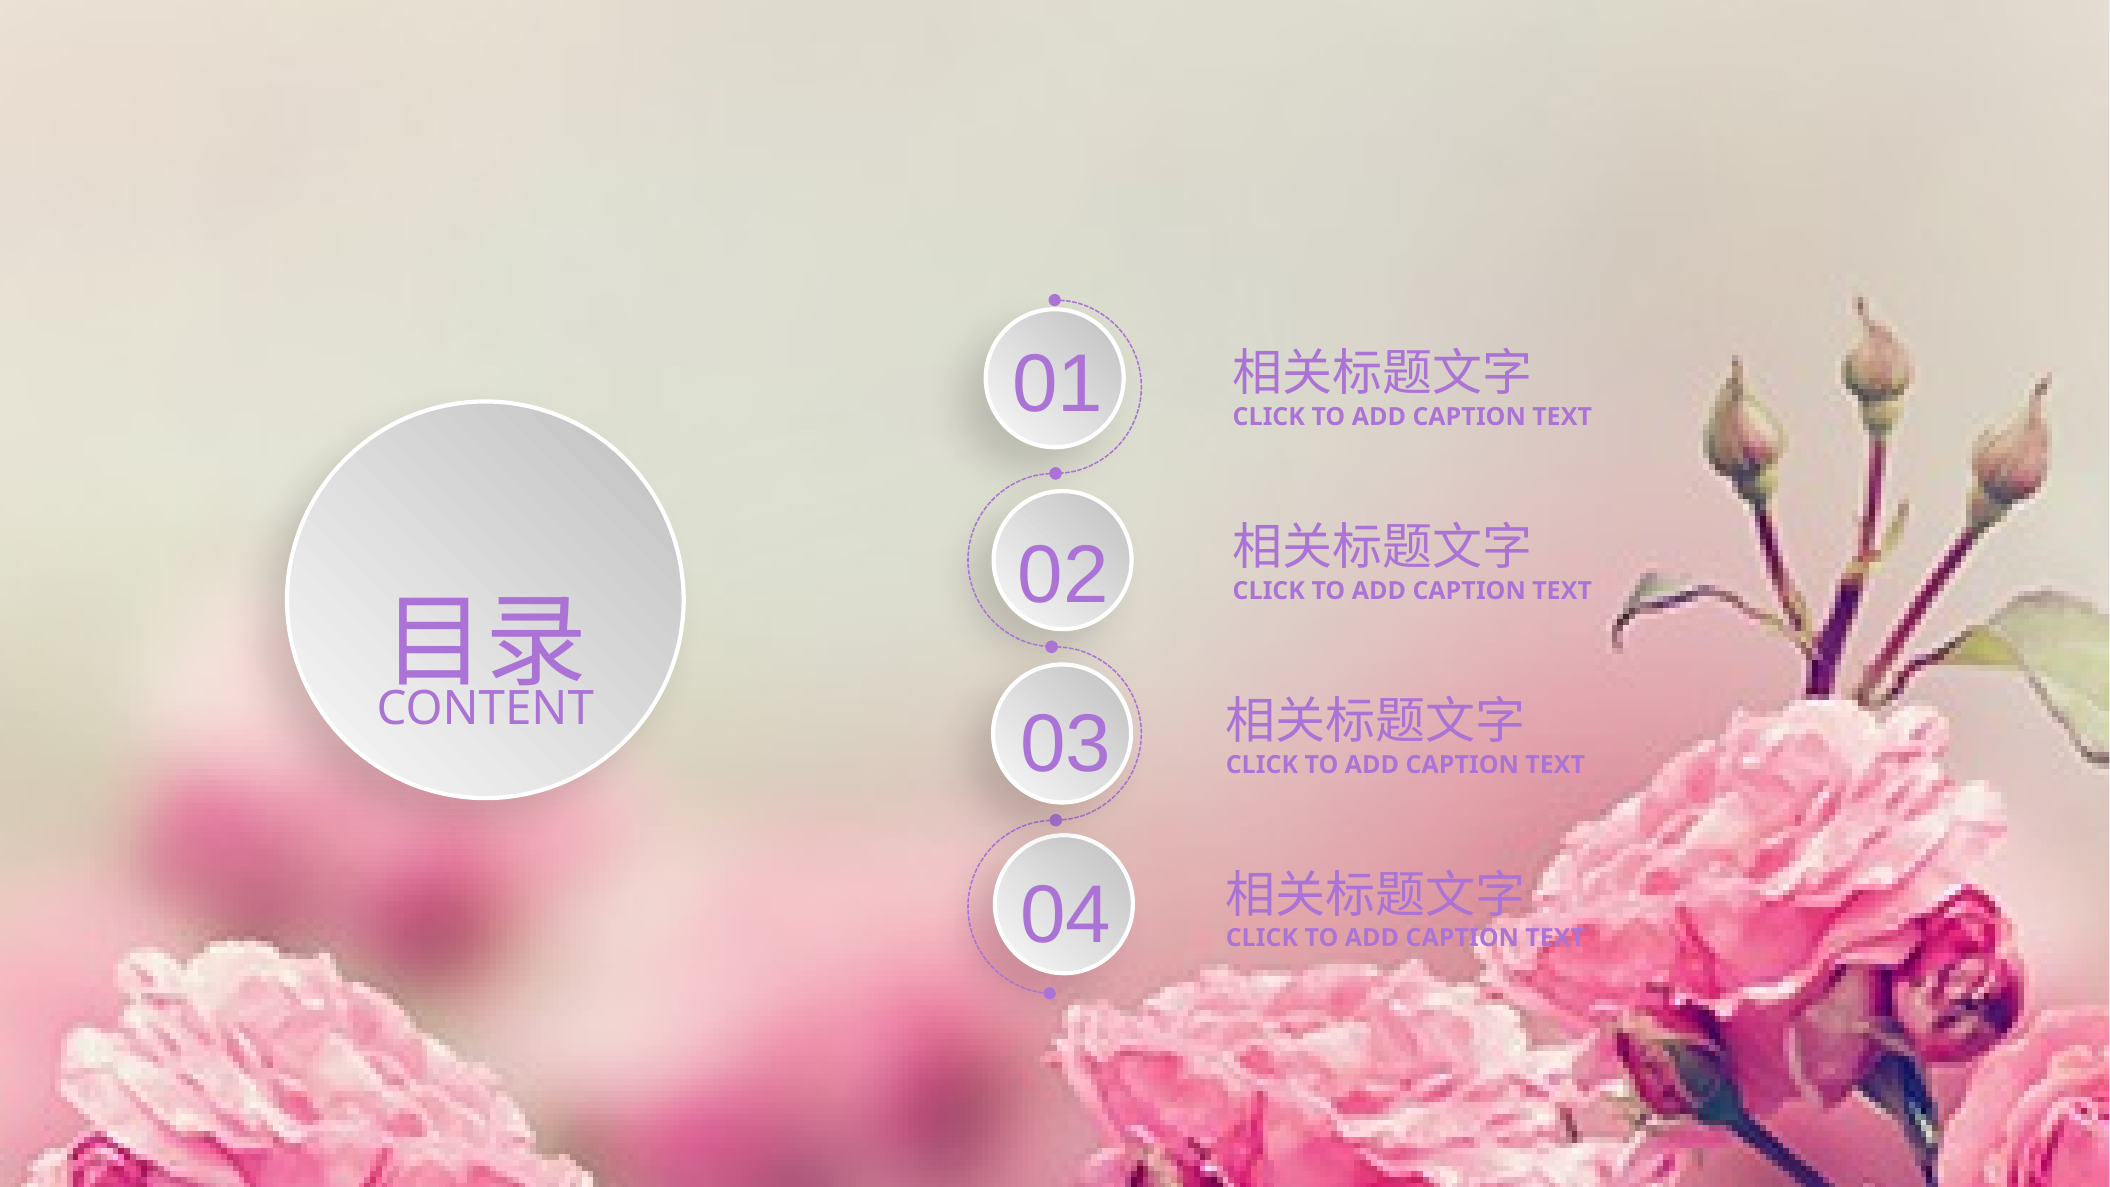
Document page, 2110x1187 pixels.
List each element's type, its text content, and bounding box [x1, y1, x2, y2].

text_box 相关标题文字 CLICK TO ADD CAPTION TEXT [1217, 507, 1608, 612]
text_box 相关标题文字 CLICK TO ADD CAPTION TEXT [1211, 680, 1601, 786]
text_box [285, 400, 685, 800]
text_box [0, 0, 2110, 1187]
text_box 相关标题文字 CLICK TO ADD CAPTION TEXT [1211, 854, 1601, 960]
text_box 相关标题文字 CLICK TO ADD CAPTION TEXT [1217, 333, 1608, 439]
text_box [993, 664, 1132, 803]
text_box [967, 300, 1142, 994]
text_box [351, 473, 619, 729]
